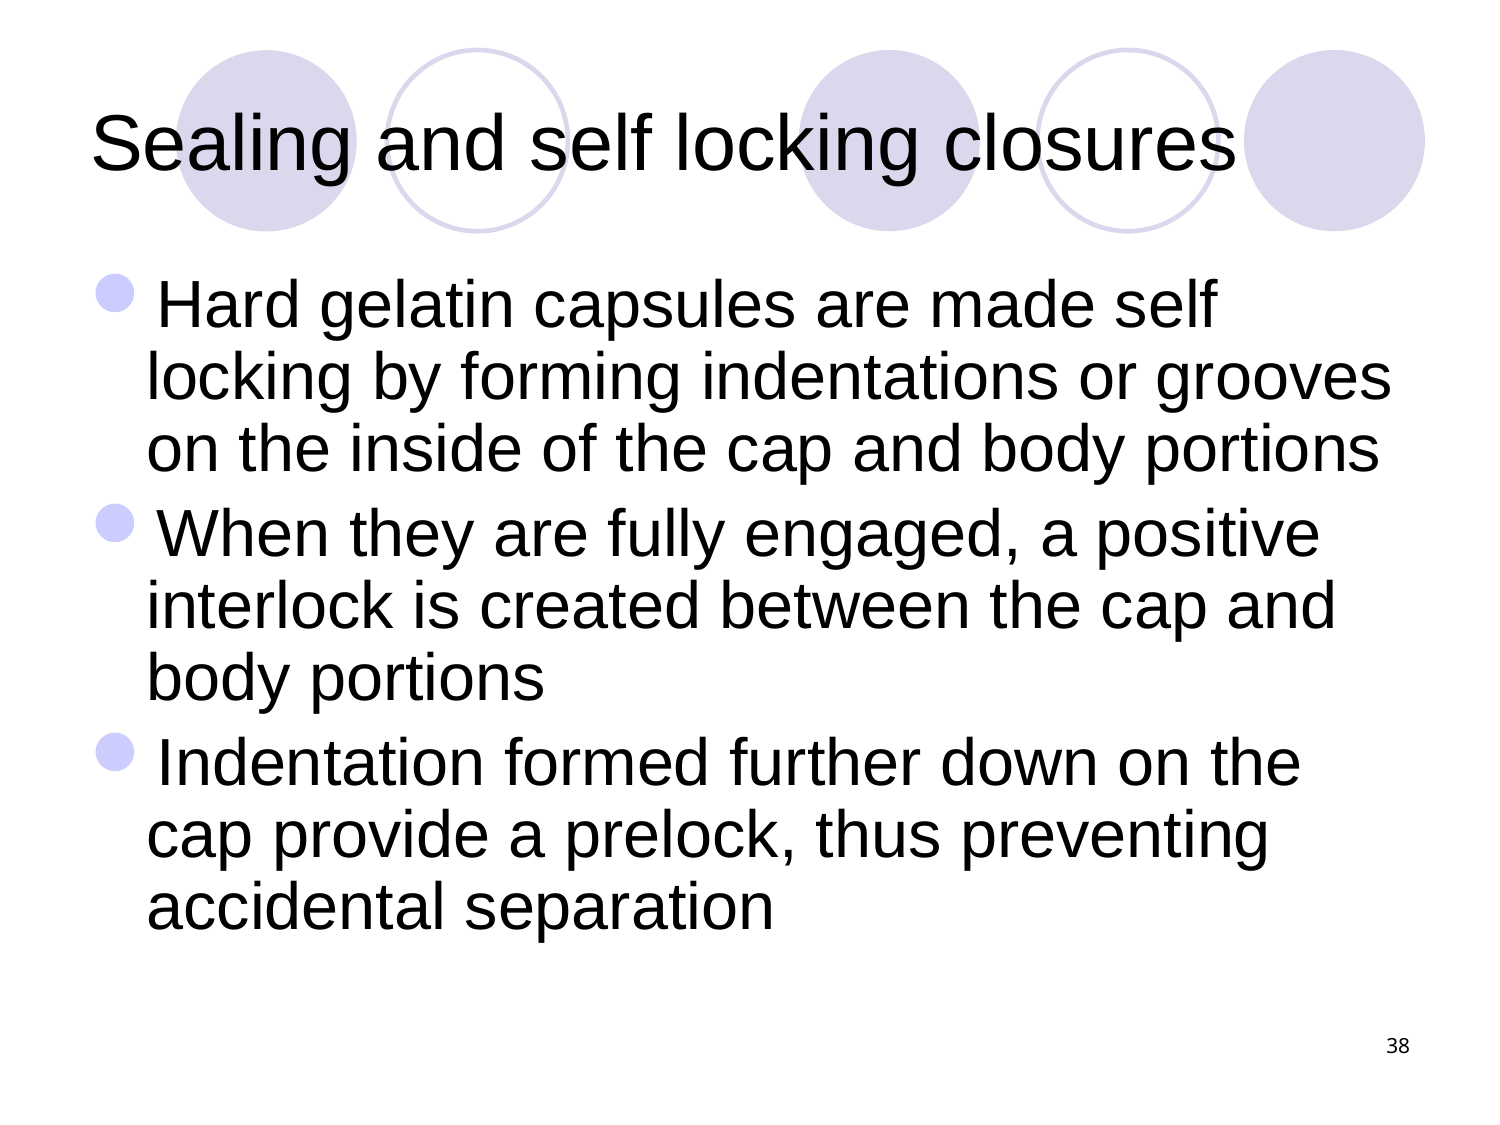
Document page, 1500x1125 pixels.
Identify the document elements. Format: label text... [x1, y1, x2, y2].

list Hard gelatin capsules are made self locking by forming indentations or grooves on the inside of the cap and body portions When they are fully engaged, a positive interlock is created between the cap and body portions Indentation formed further down on the cap provide a prelock, thus preventing accidental separation [75, 262, 1425, 1006]
title Sealing and self locking closures [75, 45, 1425, 233]
slide_number 38 [1074, 1024, 1426, 1101]
